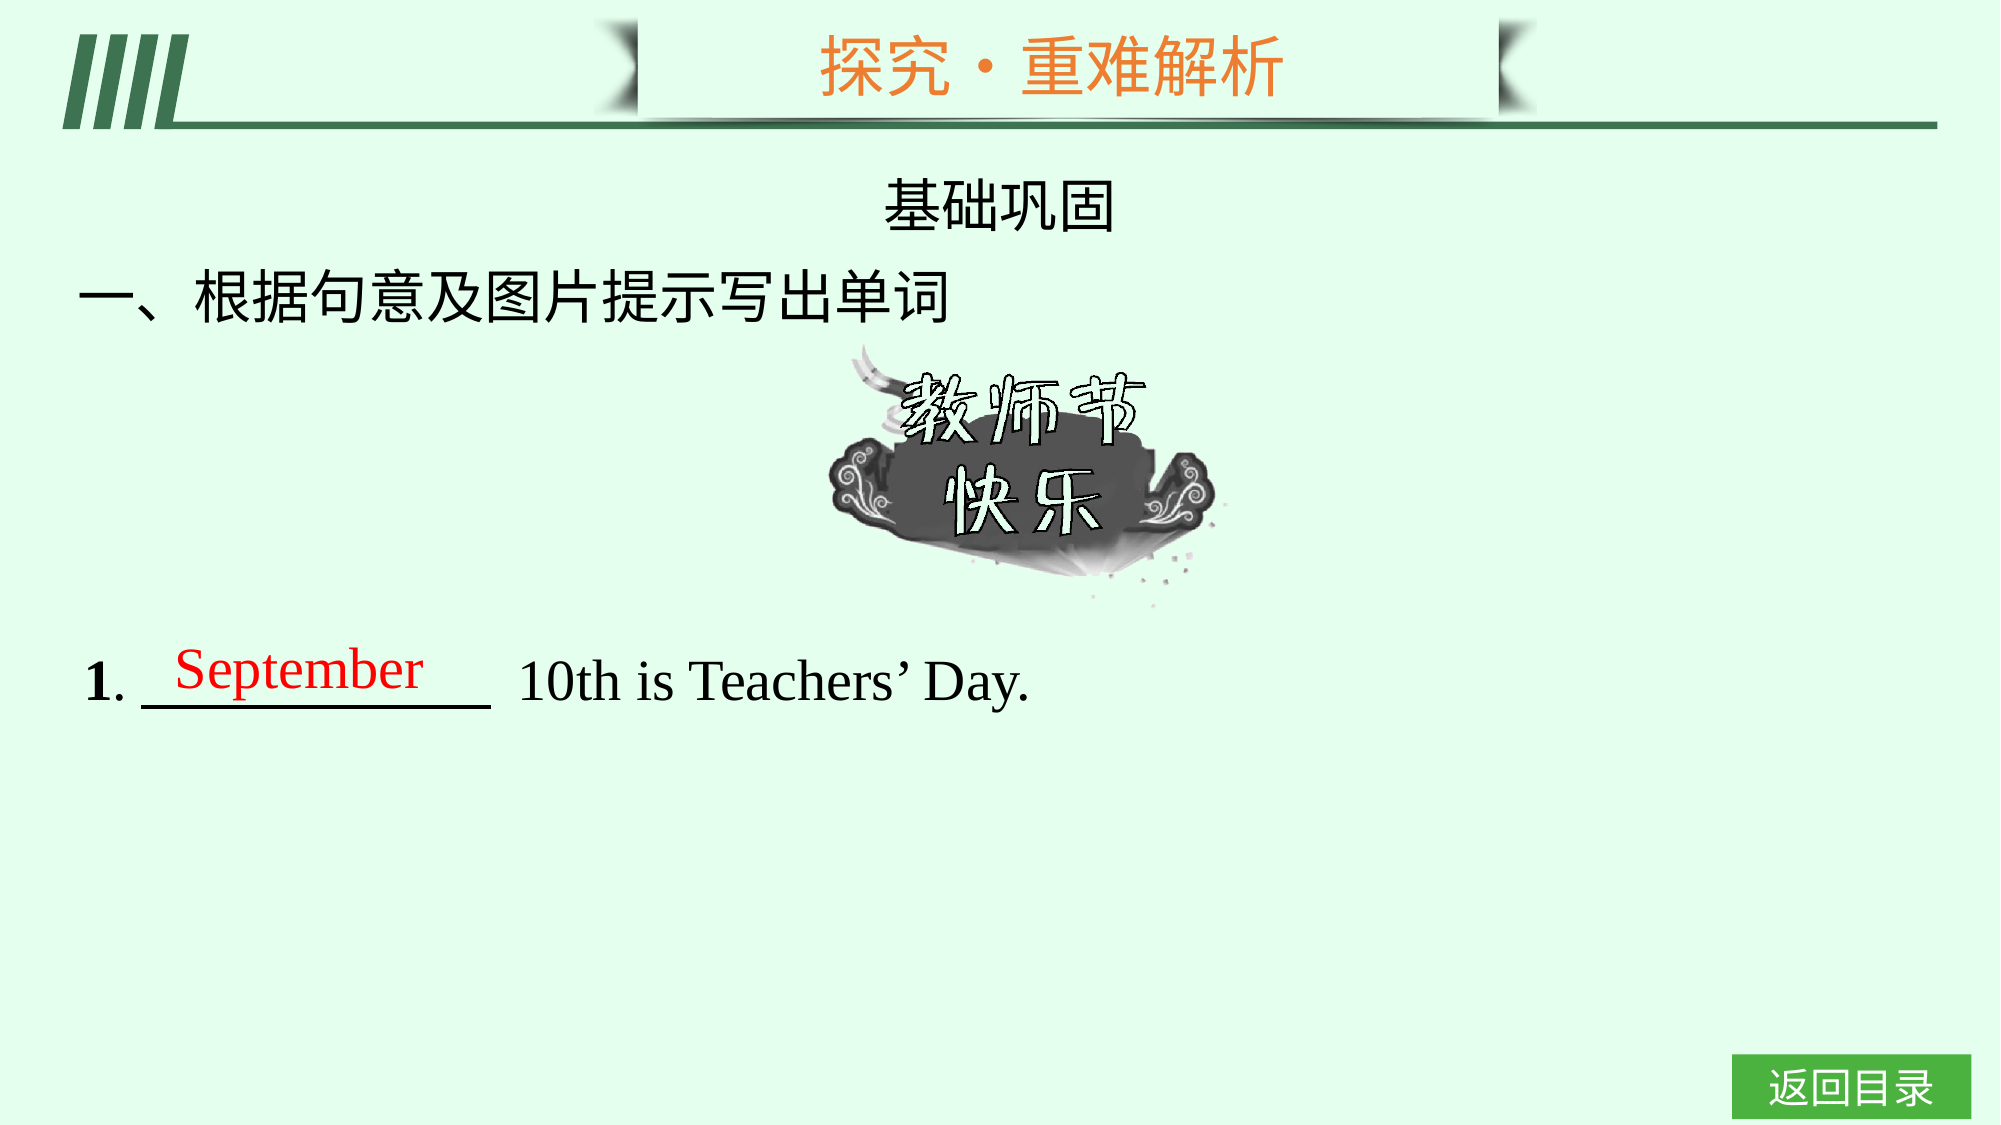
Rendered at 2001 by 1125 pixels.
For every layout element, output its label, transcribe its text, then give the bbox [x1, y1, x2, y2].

text_box 1. 10th is Teachers’ Day. [68, 613, 1078, 720]
text_box September [159, 608, 439, 708]
picture [819, 338, 1238, 614]
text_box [62, 34, 1938, 130]
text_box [594, 16, 1537, 127]
text_box 基础巩固 一、根据句意及图片提示写出单词 [62, 140, 1938, 338]
